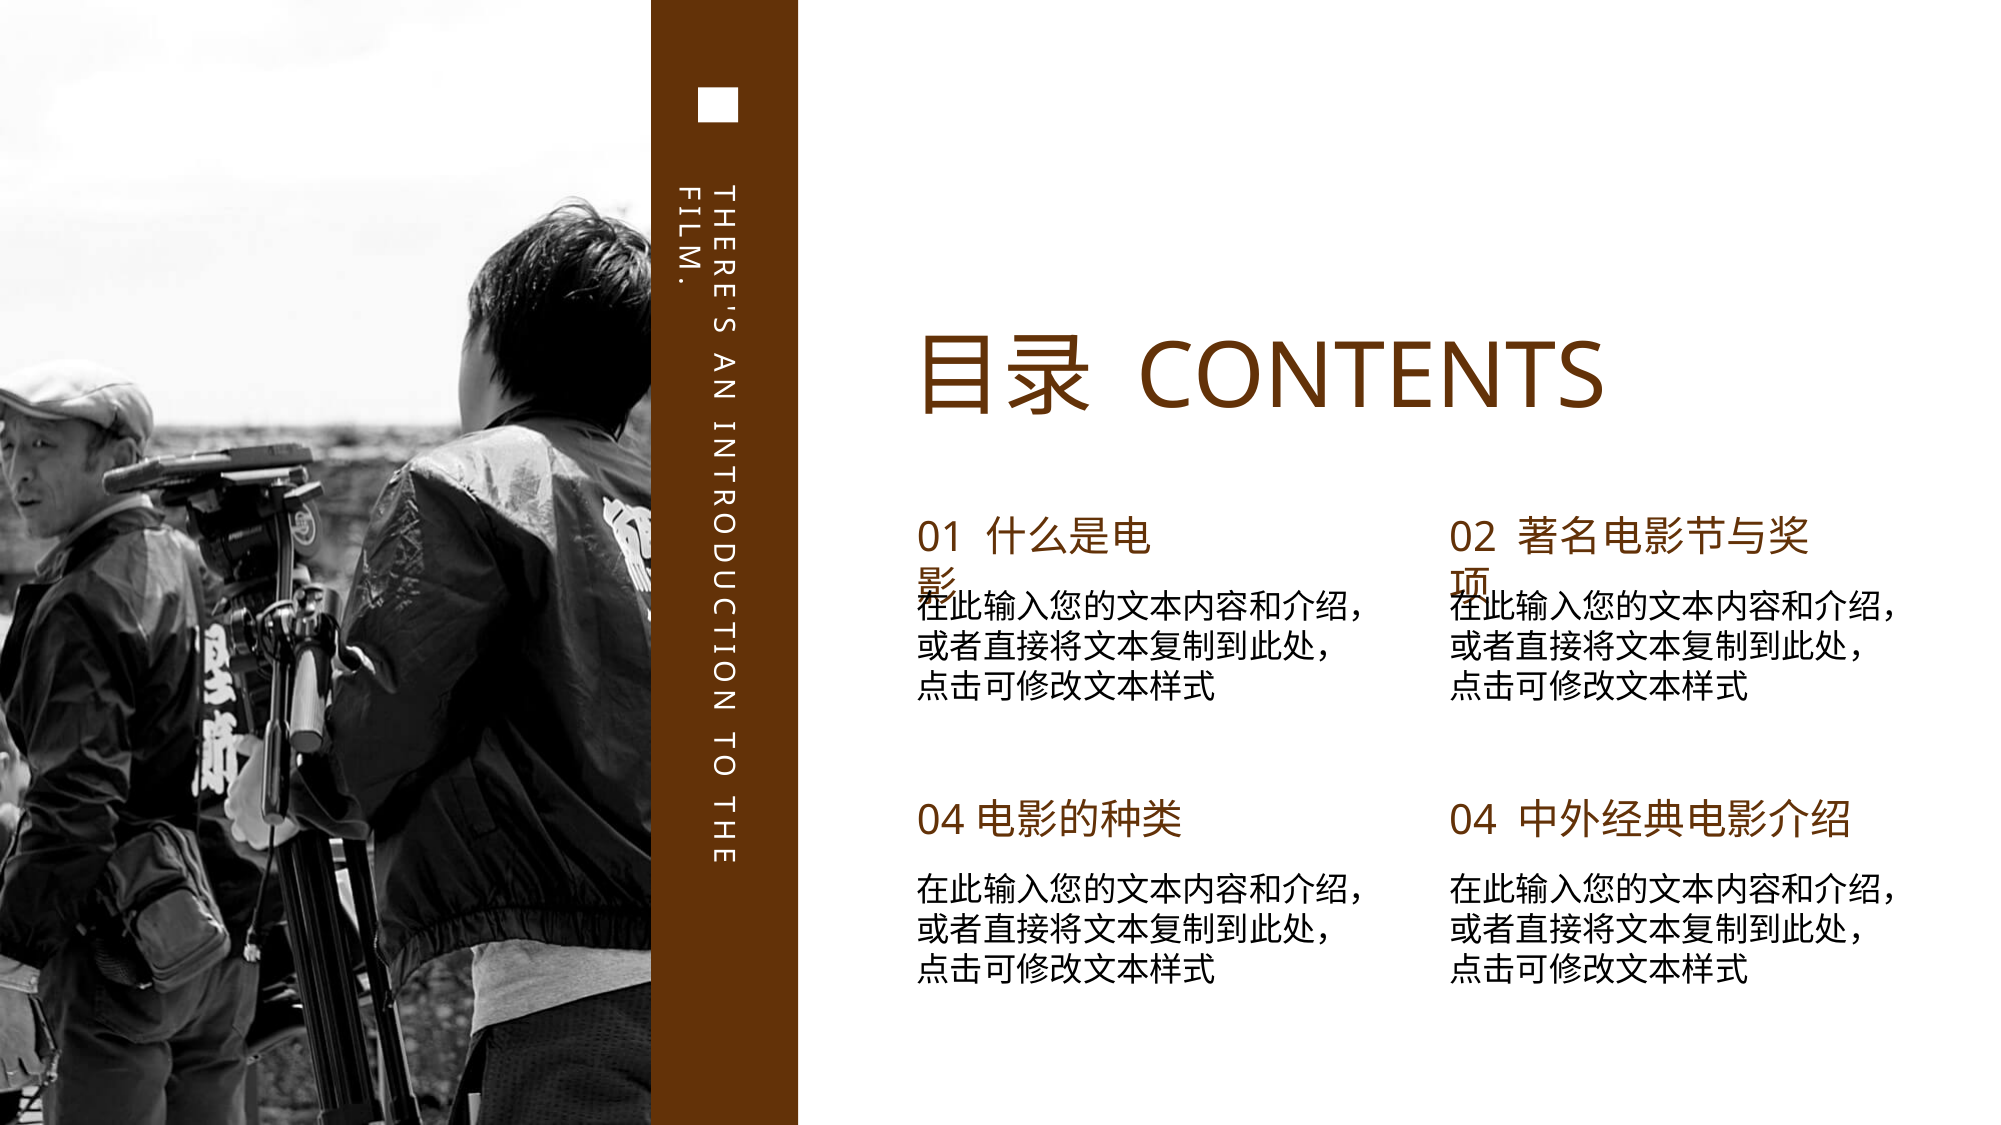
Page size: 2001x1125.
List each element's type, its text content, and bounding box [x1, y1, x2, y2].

text_box THERE'S AN INTRODUCTION TO THE FILM. [685, 170, 751, 972]
text_box 02 著名电影节与奖项 [1434, 502, 1861, 578]
text_box 目录 CONTENTS [896, 308, 1623, 433]
text_box [651, 0, 799, 1125]
text_box 在此输入您的文本内容和介绍，或者直接将文本复制到此处，点击可修改文本样式 [1434, 861, 1905, 996]
text_box 01 什么是电影 [902, 502, 1202, 578]
text_box 在此输入您的文本内容和介绍，或者直接将文本复制到此处，点击可修改文本样式 [902, 578, 1372, 713]
picture [0, 0, 651, 1125]
text_box 04 中外经典电影介绍 [1434, 785, 1870, 851]
text_box 在此输入您的文本内容和介绍，或者直接将文本复制到此处，点击可修改文本样式 [902, 860, 1372, 996]
text_box 在此输入您的文本内容和介绍，或者直接将文本复制到此处，点击可修改文本样式 [1434, 578, 1905, 713]
text_box [697, 86, 739, 123]
text_box 04电影的种类 [902, 785, 1202, 850]
